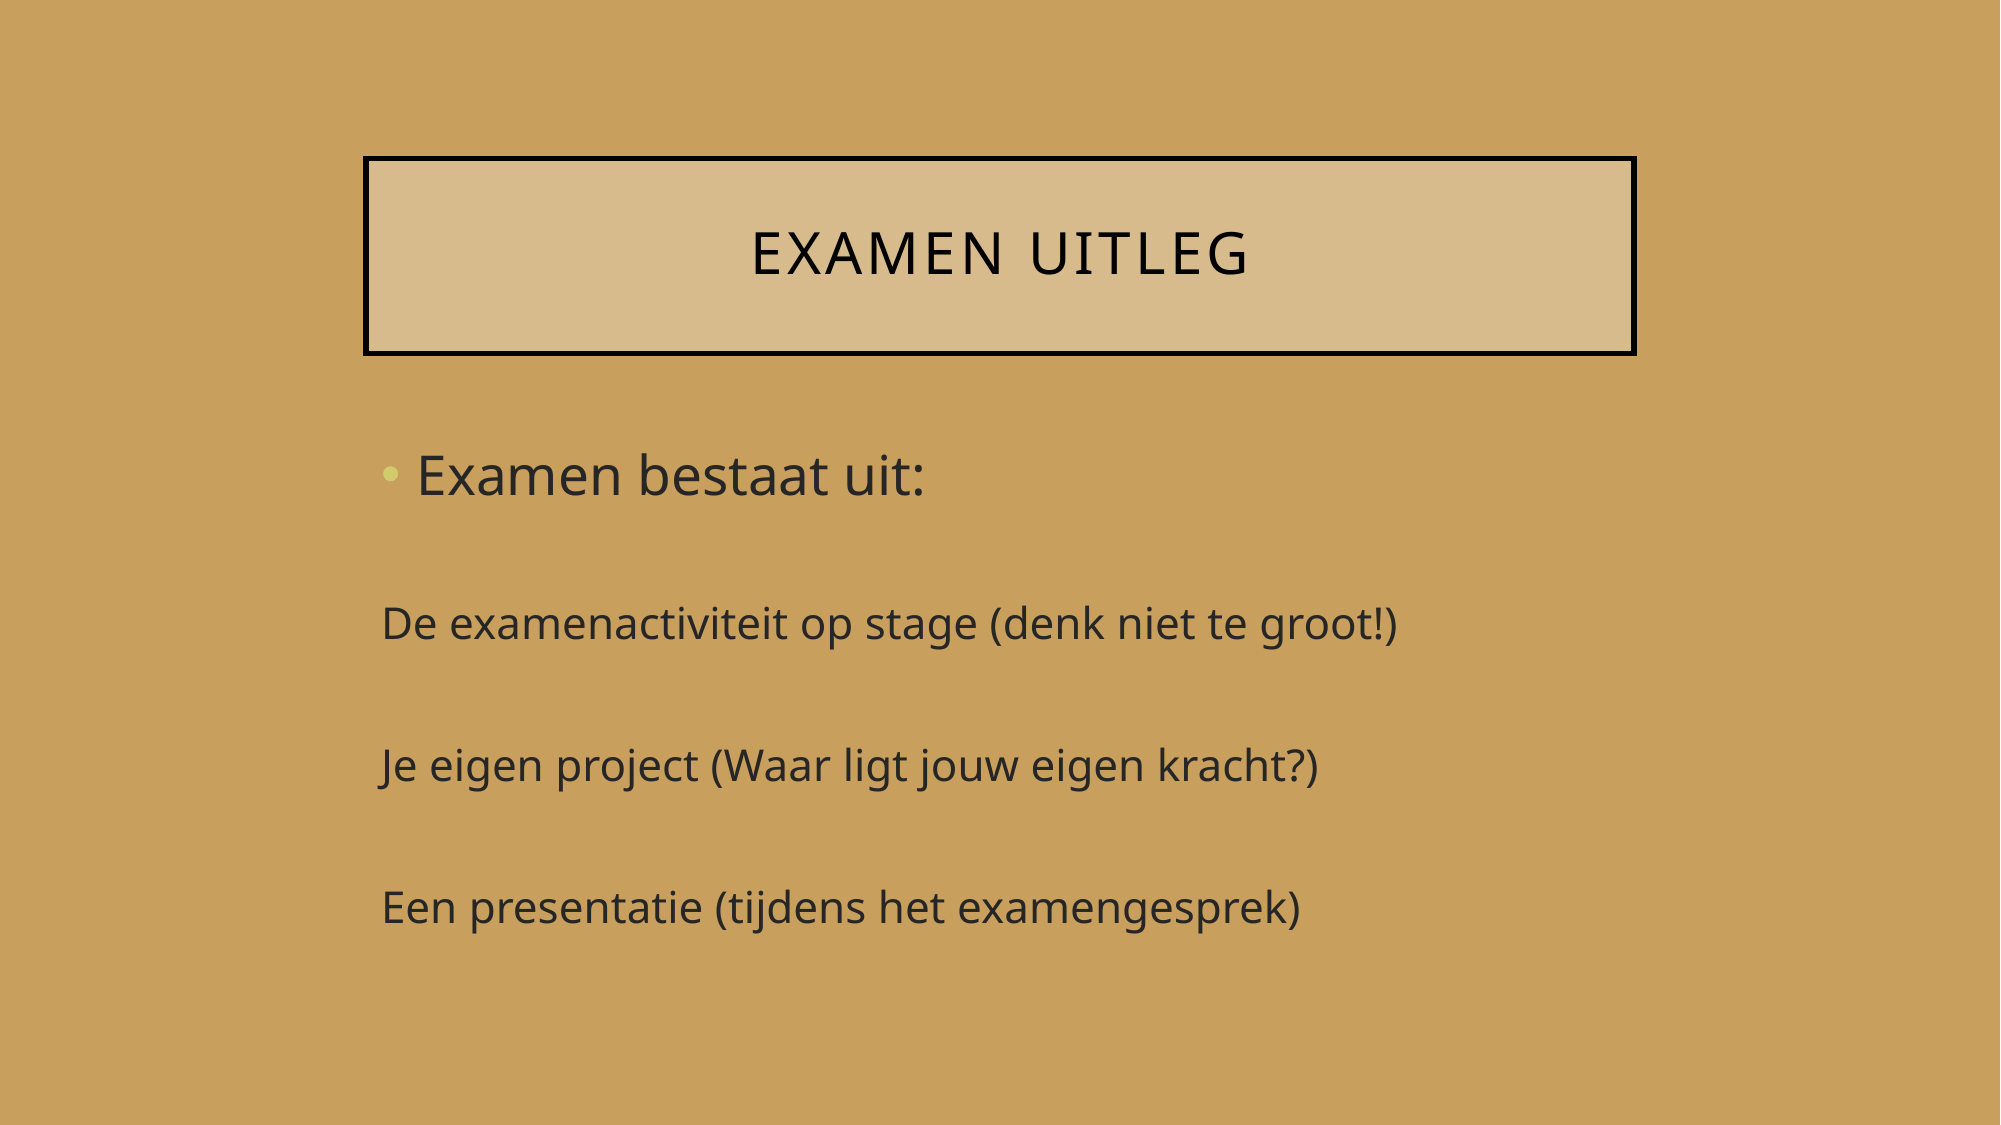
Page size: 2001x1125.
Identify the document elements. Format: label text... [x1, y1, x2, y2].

title Examen uitleg [363, 156, 1637, 356]
list Examen bestaat uit: De examenactiviteit op stage (denk niet te groot!) Je eigen project (Waar ligt jouw eigen kracht?) Een presentatie (tijdens het examengesprek) [366, 432, 1634, 942]
